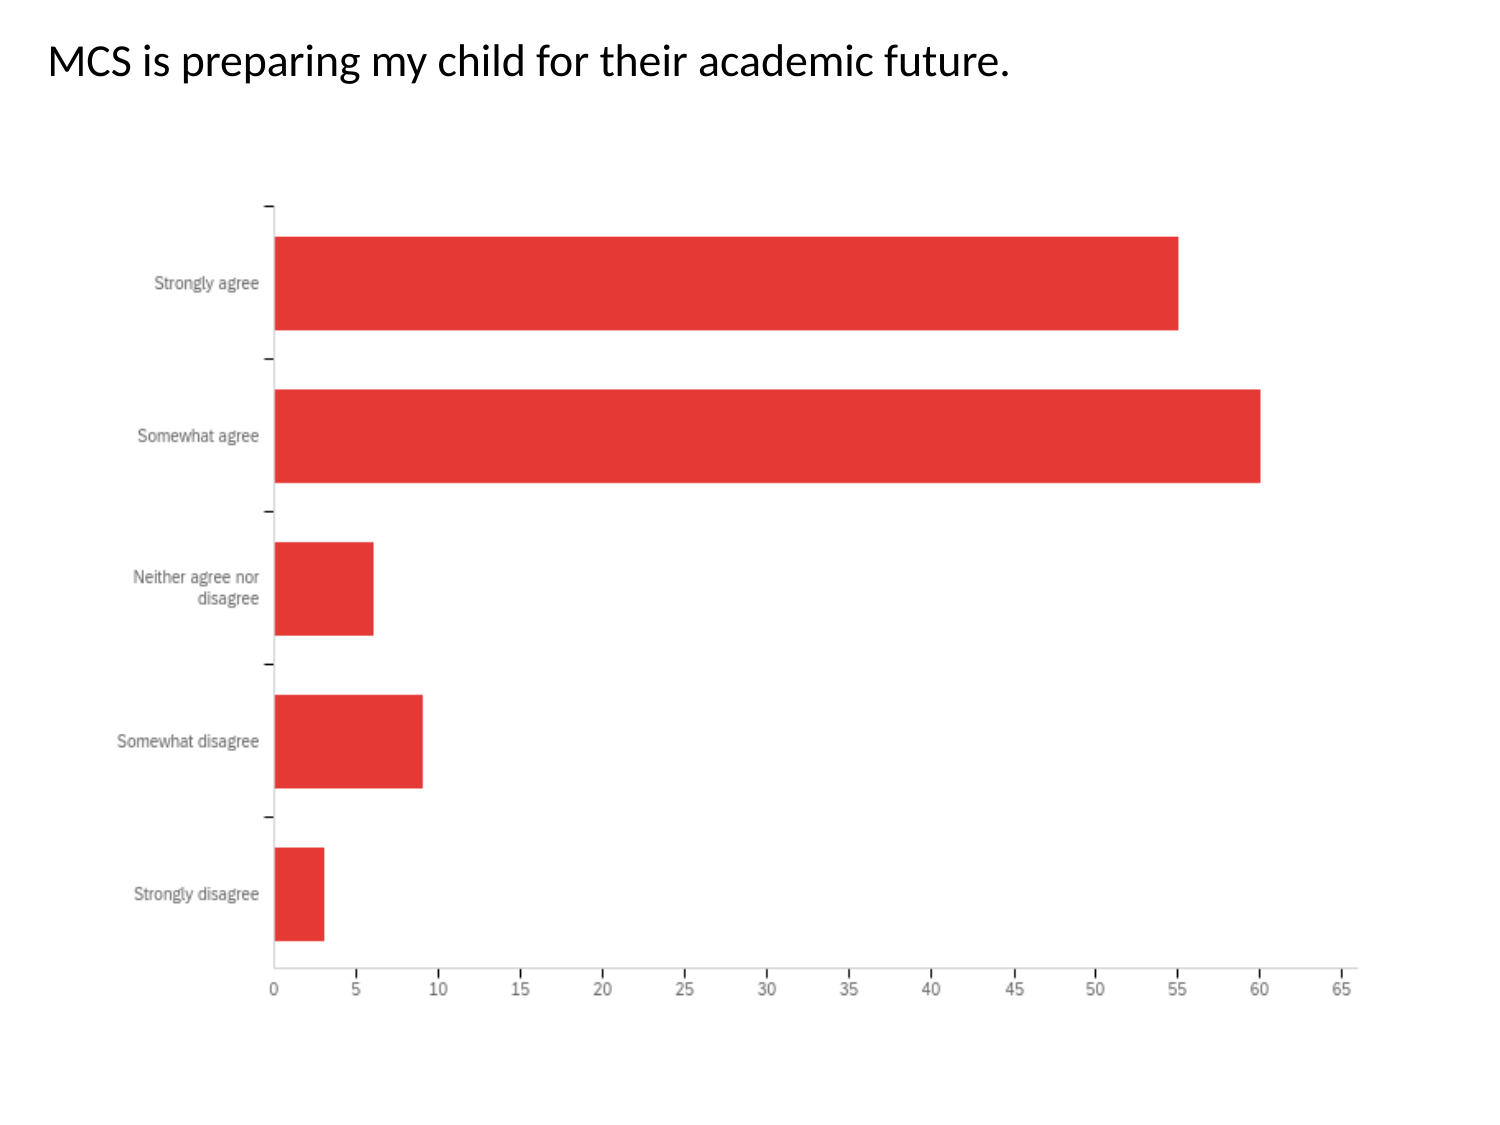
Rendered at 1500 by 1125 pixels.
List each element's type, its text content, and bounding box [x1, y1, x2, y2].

picture [93, 196, 1407, 1018]
text_box MCS is preparing my child for their academic future. [32, 22, 1383, 84]
